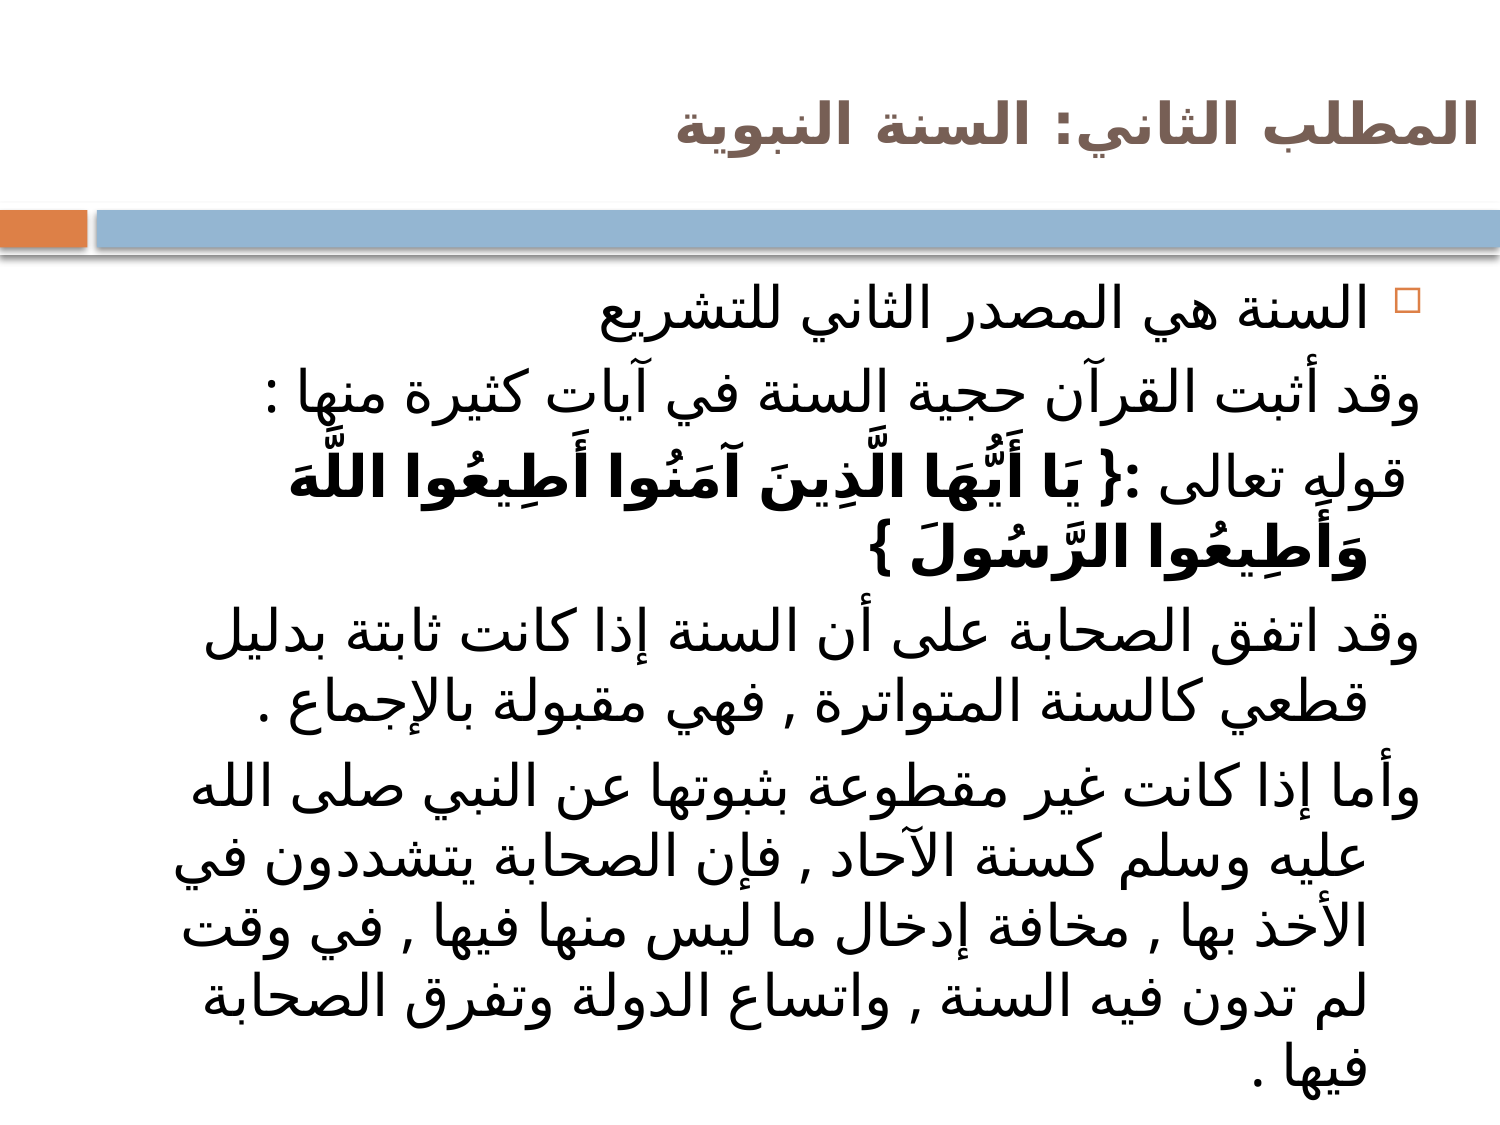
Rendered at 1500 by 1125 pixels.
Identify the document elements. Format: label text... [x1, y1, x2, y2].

title المطلب الثاني: السنة النبوية [656, 82, 1500, 223]
list السنة هي المصدر الثاني للتشريع وقد أثبت القرآن حجية السنة في آيات كثيرة منها : قوله تعالى :{ يَا أَيُّهَا الَّذِينَ آمَنُوا أَطِيعُوا اللَّهَ وَأَطِيعُوا الرَّسُولَ } وقد اتفق الصحابة على أن السنة إذا كانت ثابتة بدليل قطعي كالسنة المتواترة , فهي مقبولة بالإجماع . وأما إذا كانت غير مقطوعة بثبوتها عن النبي صلى الله عليه وسلم كسنة الآحاد , فإن الصحابة يتشددون في الأخذ بها , مخافة إدخال ما ليس منها فيها , في وقت لم تدون فيه السنة , واتساع الدولة وتفرق الصحابة فيها . [100, 262, 1438, 1000]
